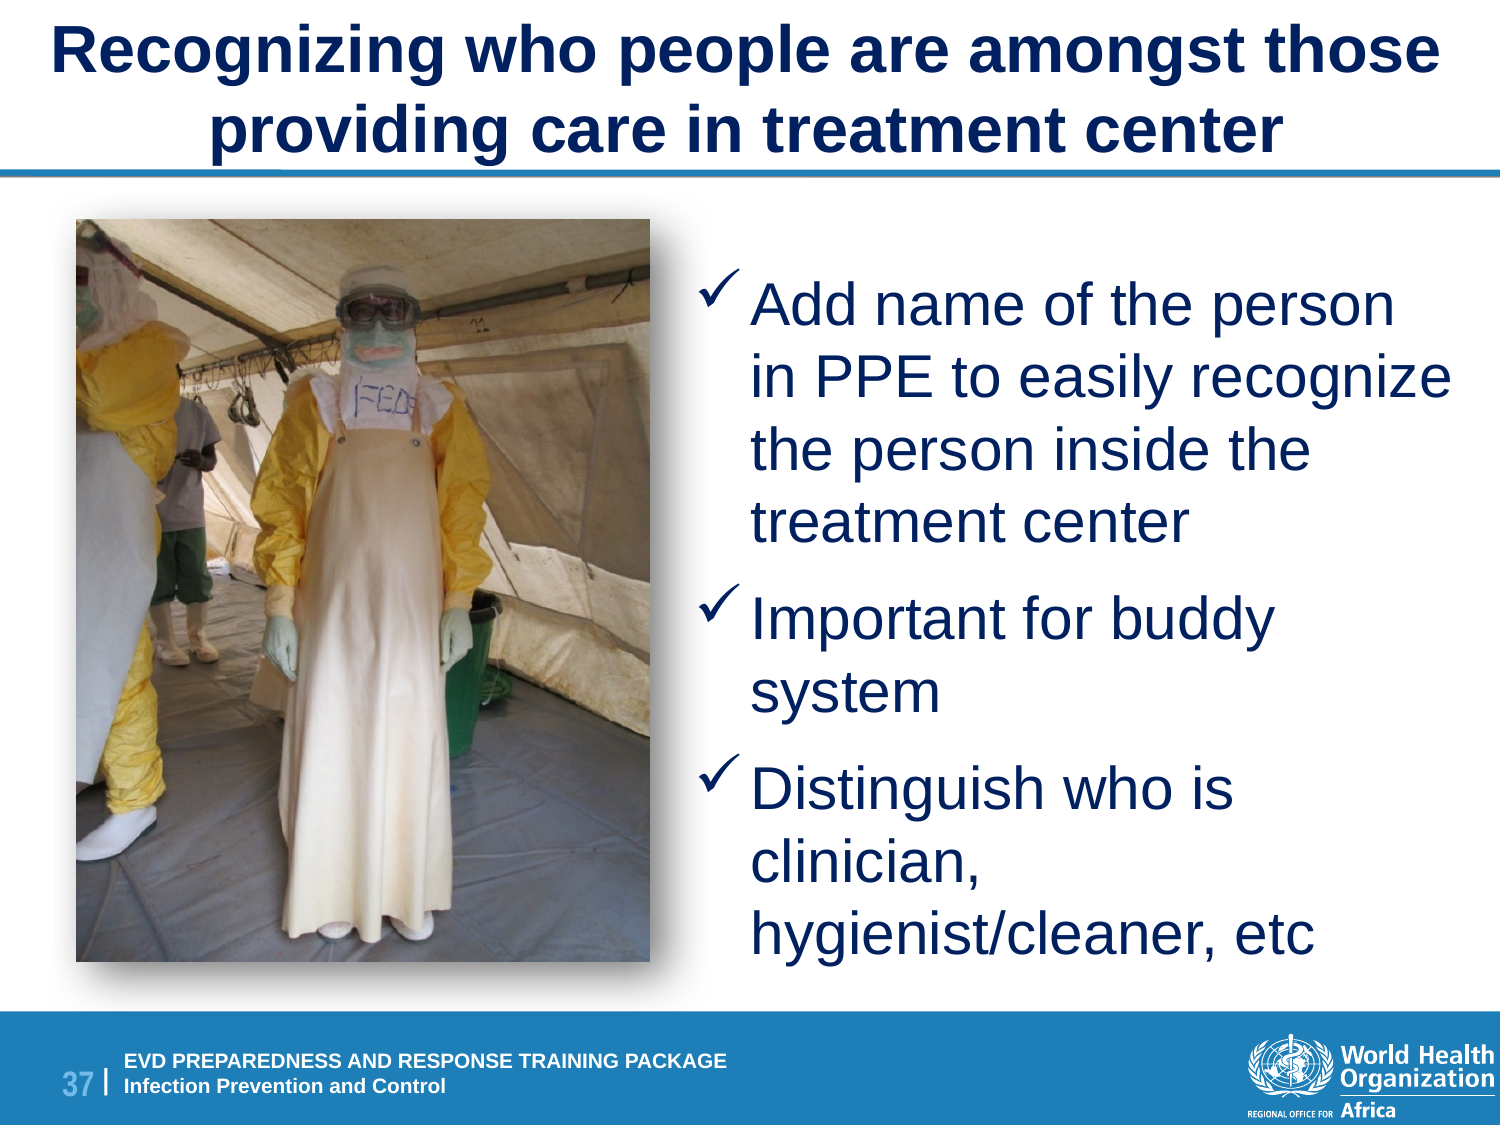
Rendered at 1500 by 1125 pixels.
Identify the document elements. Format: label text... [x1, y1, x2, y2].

picture [76, 219, 651, 963]
list Add name of the person in PPE to easily recognize the person inside the treatment center Important for buddy system Distinguish who is clinician, hygienist/cleaner, etc [678, 172, 1475, 998]
title Recognizing who people are amongst those providing care in treatment center [0, 18, 1495, 154]
